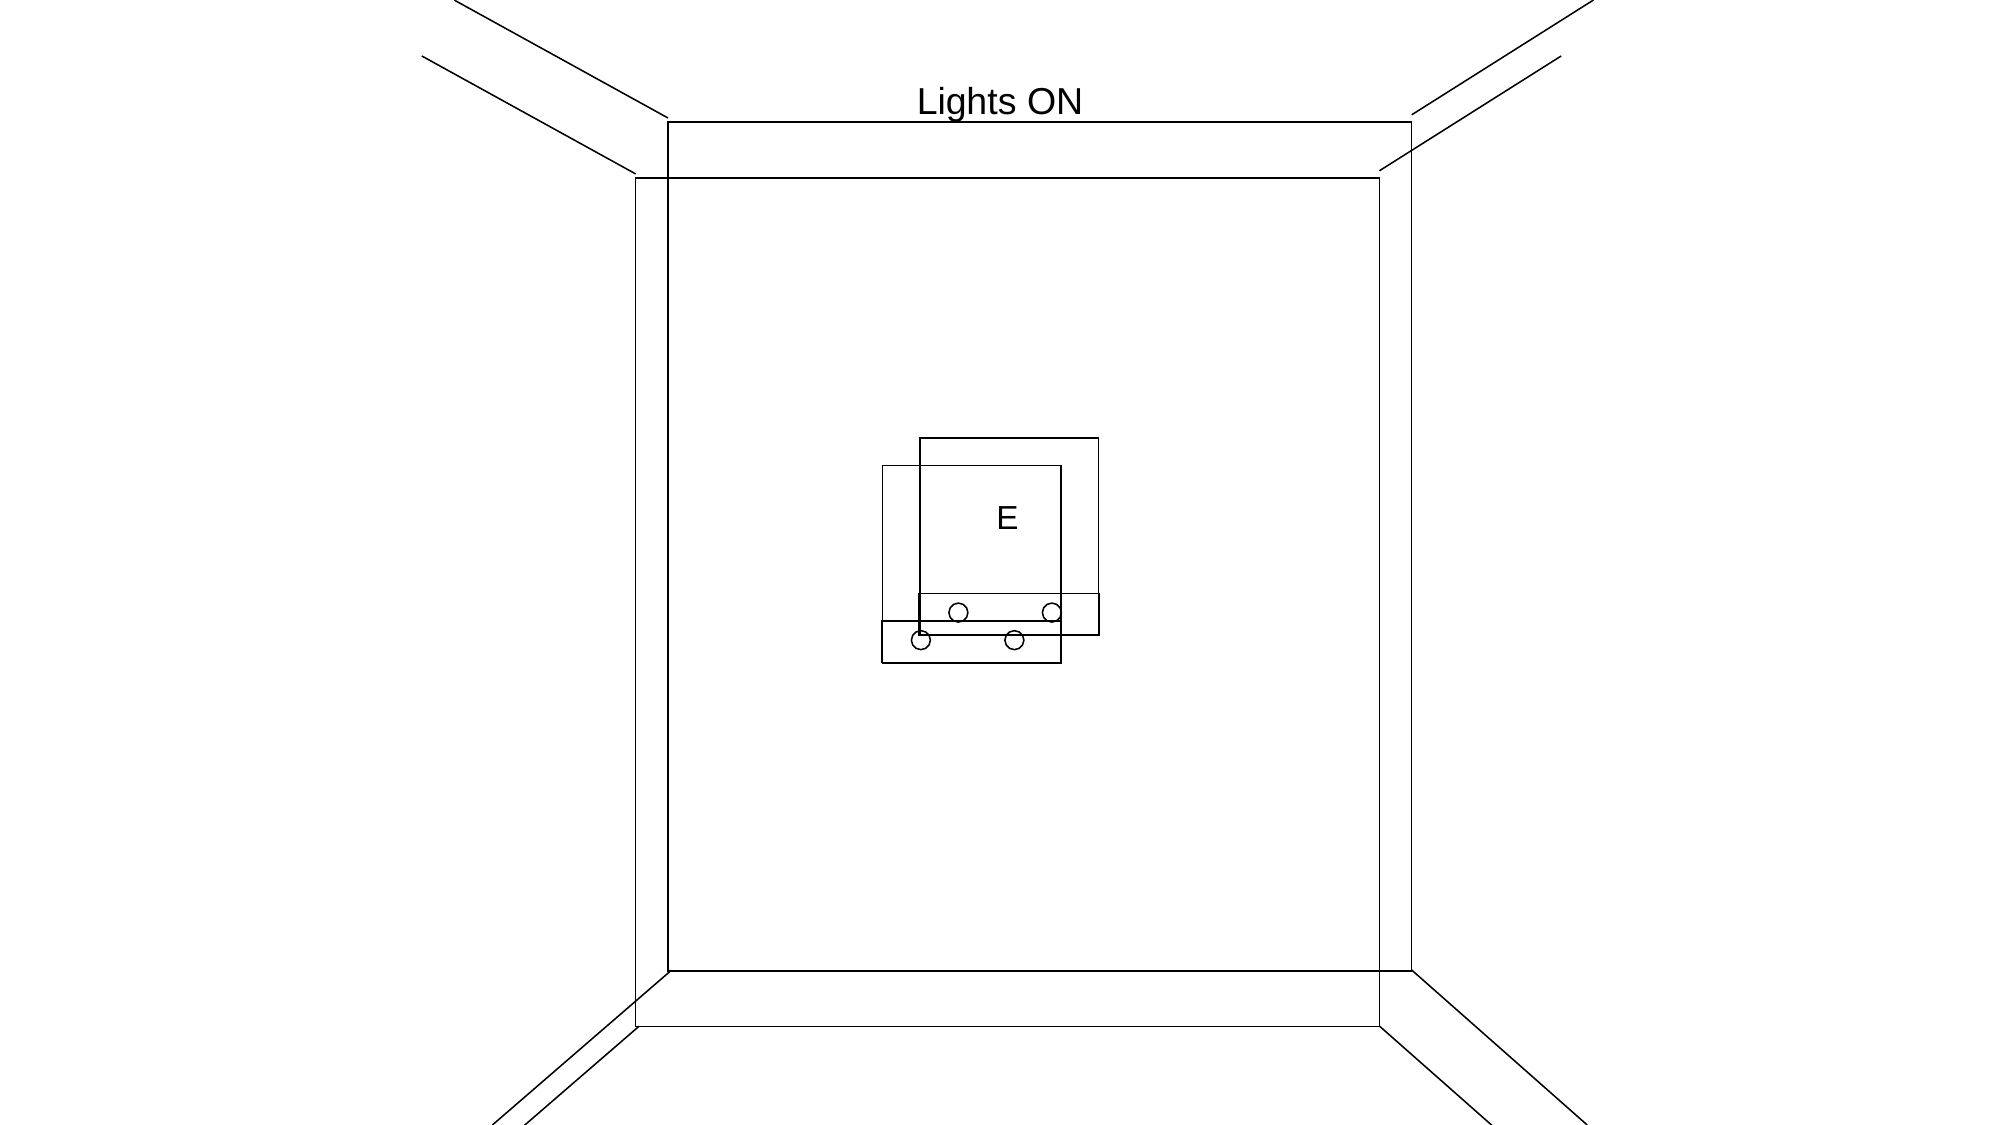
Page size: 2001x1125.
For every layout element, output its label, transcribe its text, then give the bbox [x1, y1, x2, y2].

text_box [667, 122, 1412, 971]
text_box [918, 437, 1100, 636]
text_box Lights ON [831, 76, 1169, 122]
text_box [635, 178, 1380, 1027]
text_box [881, 465, 1062, 664]
